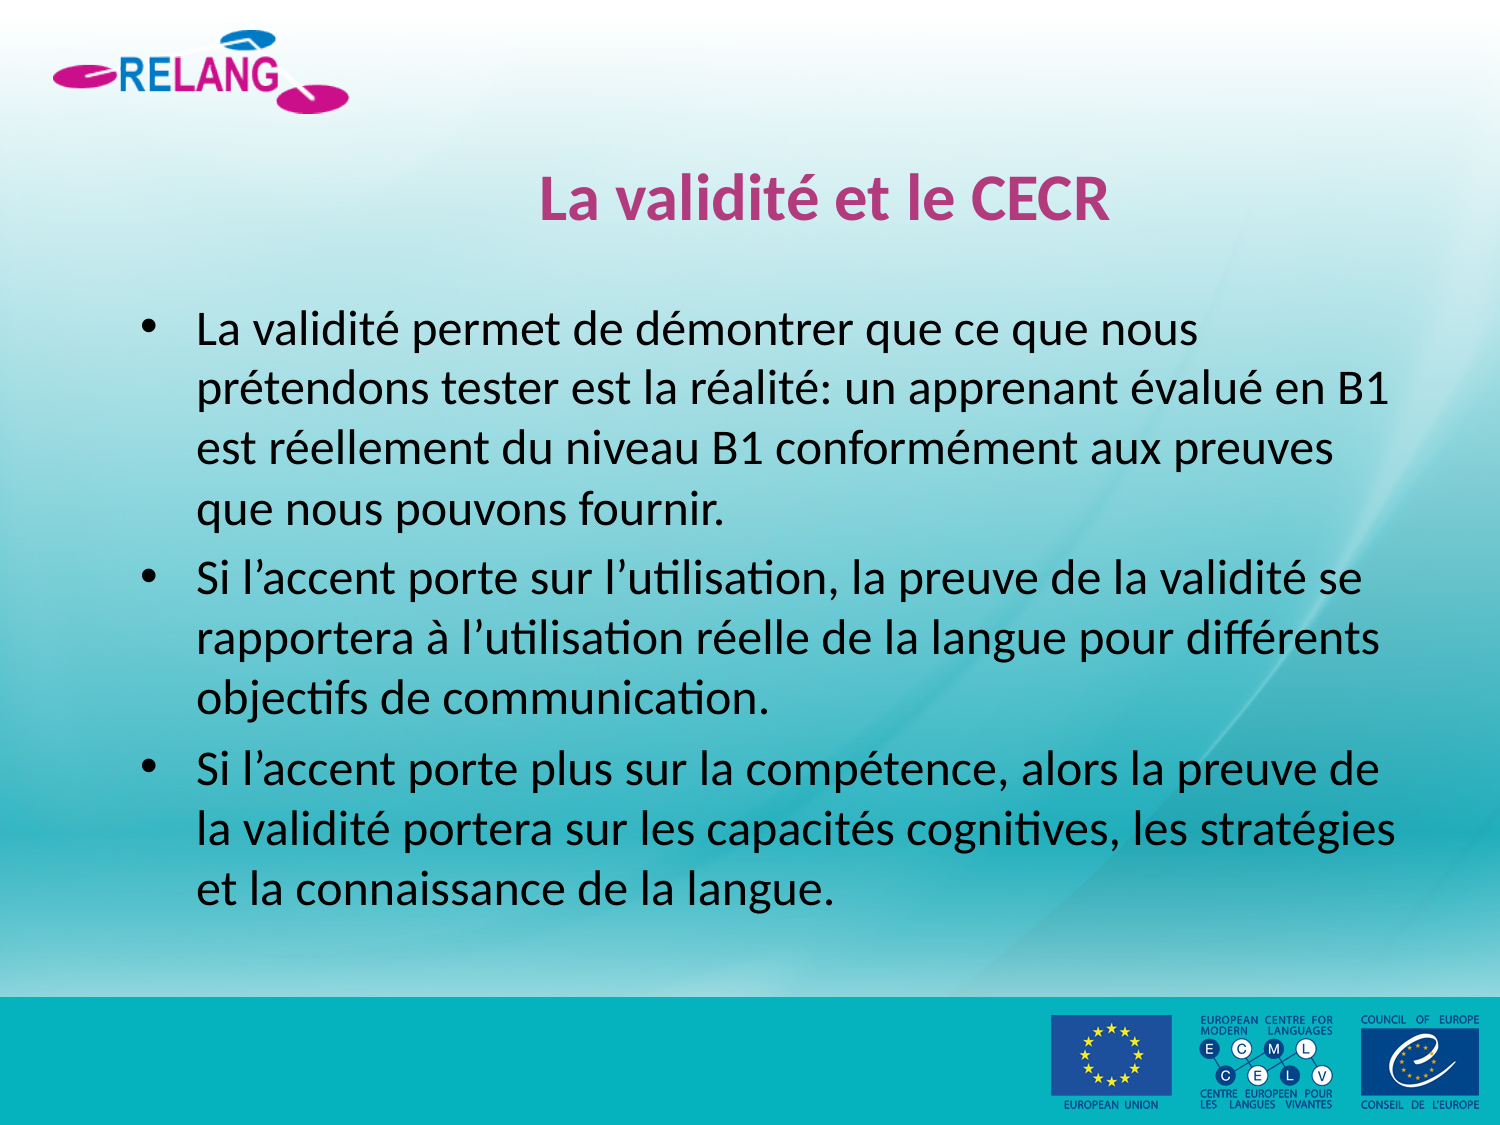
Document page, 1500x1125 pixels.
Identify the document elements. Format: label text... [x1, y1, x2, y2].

list La validité permet de démontrer que ce que nous prétendons tester est la réalité: un apprenant évalué en B1 est réellement du niveau B1 conformément aux preuves que nous pouvons fournir. Si l’accent porte sur l’utilisation, la preuve de la validité se rapportera à l’utilisation réelle de la langue pour différents objectifs de communication. Si l’accent porte plus sur la compétence, alors la preuve de la validité portera sur les capacités cognitives, les stratégies et la connaissance de la langue. [125, 287, 1437, 875]
title La validité et le CECR [150, 99, 1500, 288]
picture [0, 0, 1500, 1125]
